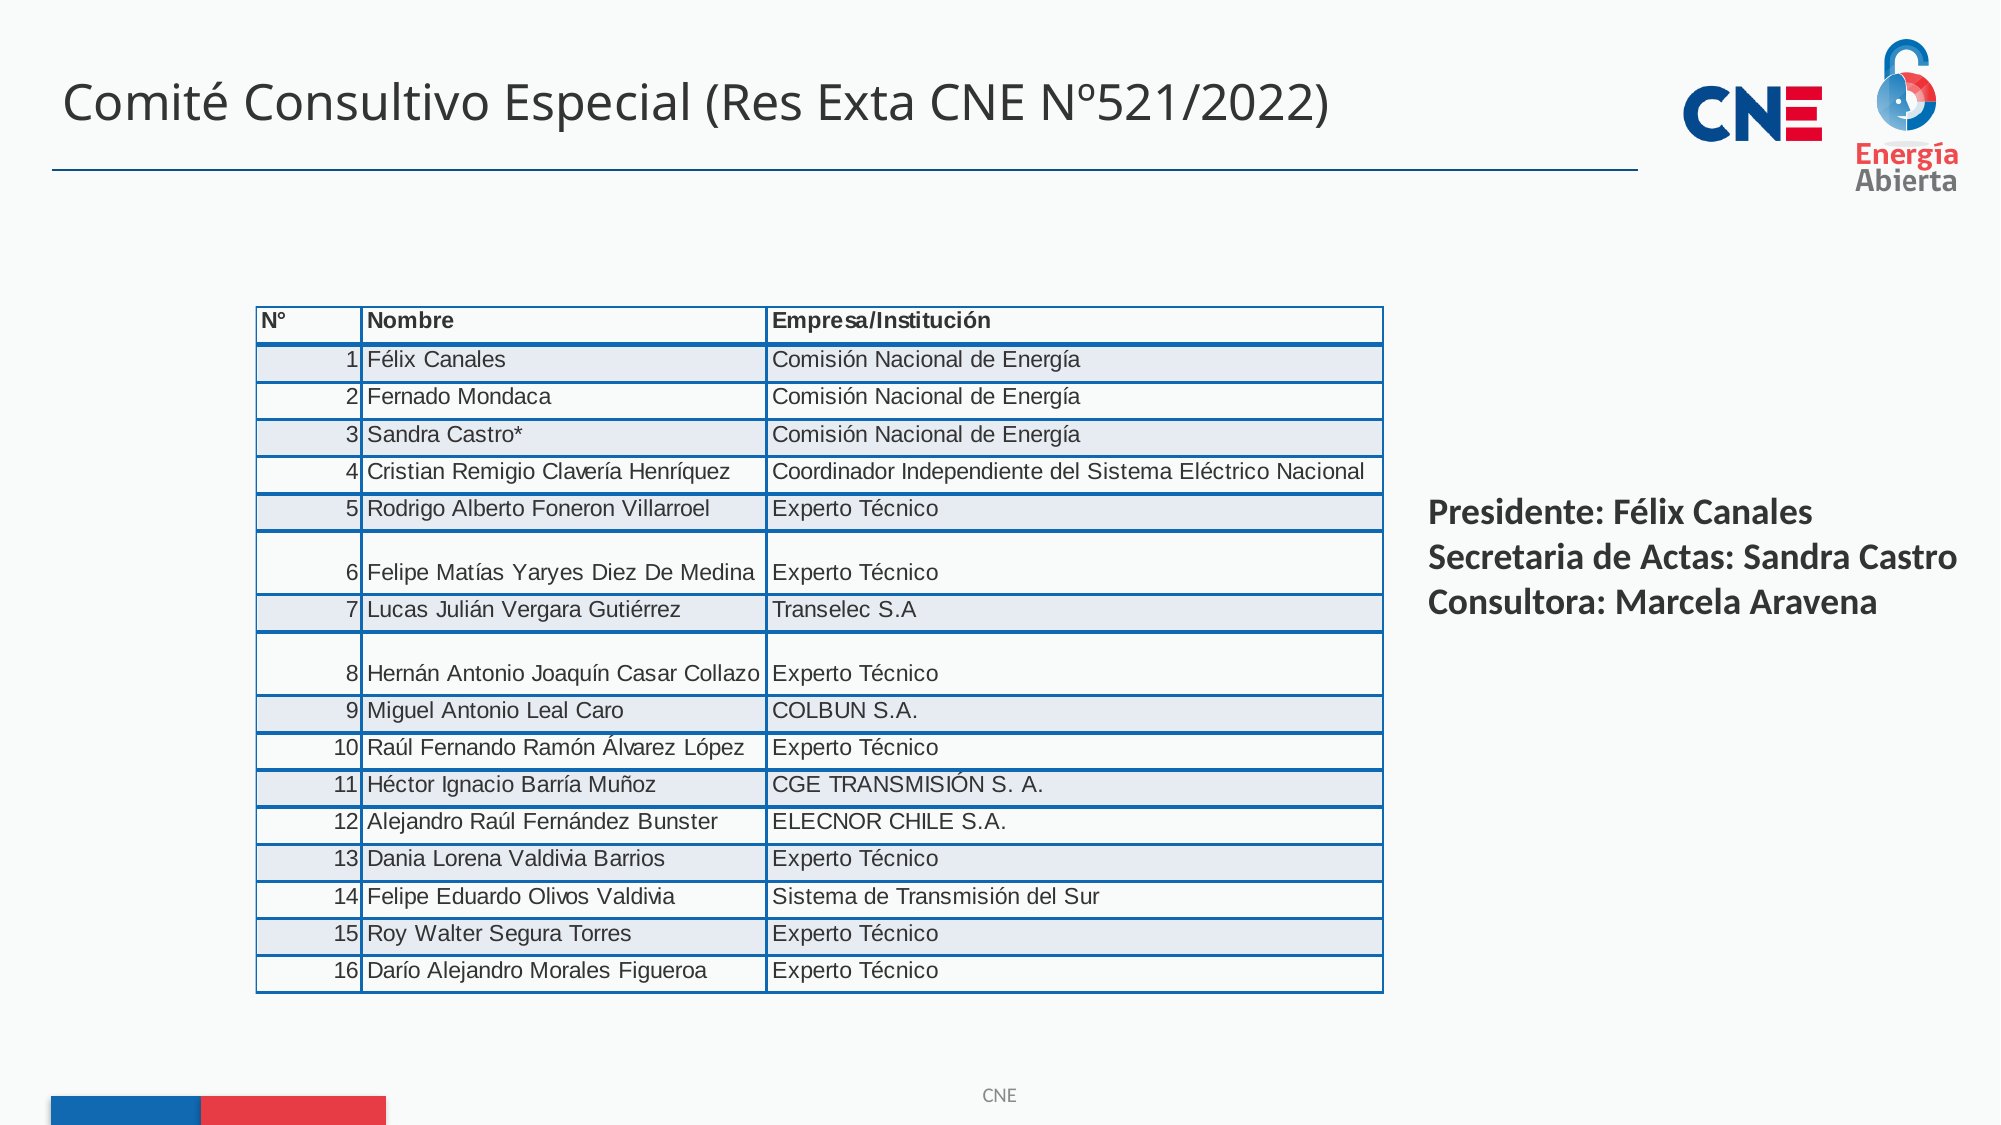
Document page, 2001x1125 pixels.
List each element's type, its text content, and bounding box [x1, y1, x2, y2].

text_box CNE [982, 1081, 1018, 1107]
picture [1672, 75, 1833, 152]
picture [255, 305, 1386, 995]
text_box Comité Consultivo Especial (Res Exta CNE Nº521/2022) [47, 63, 1345, 198]
picture [1852, 35, 1960, 193]
text_box Presidente: Félix Canales Secretaria de Actas: Sandra Castro Consultora: Marcela Aravena [1413, 479, 2000, 630]
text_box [51, 1096, 386, 1125]
